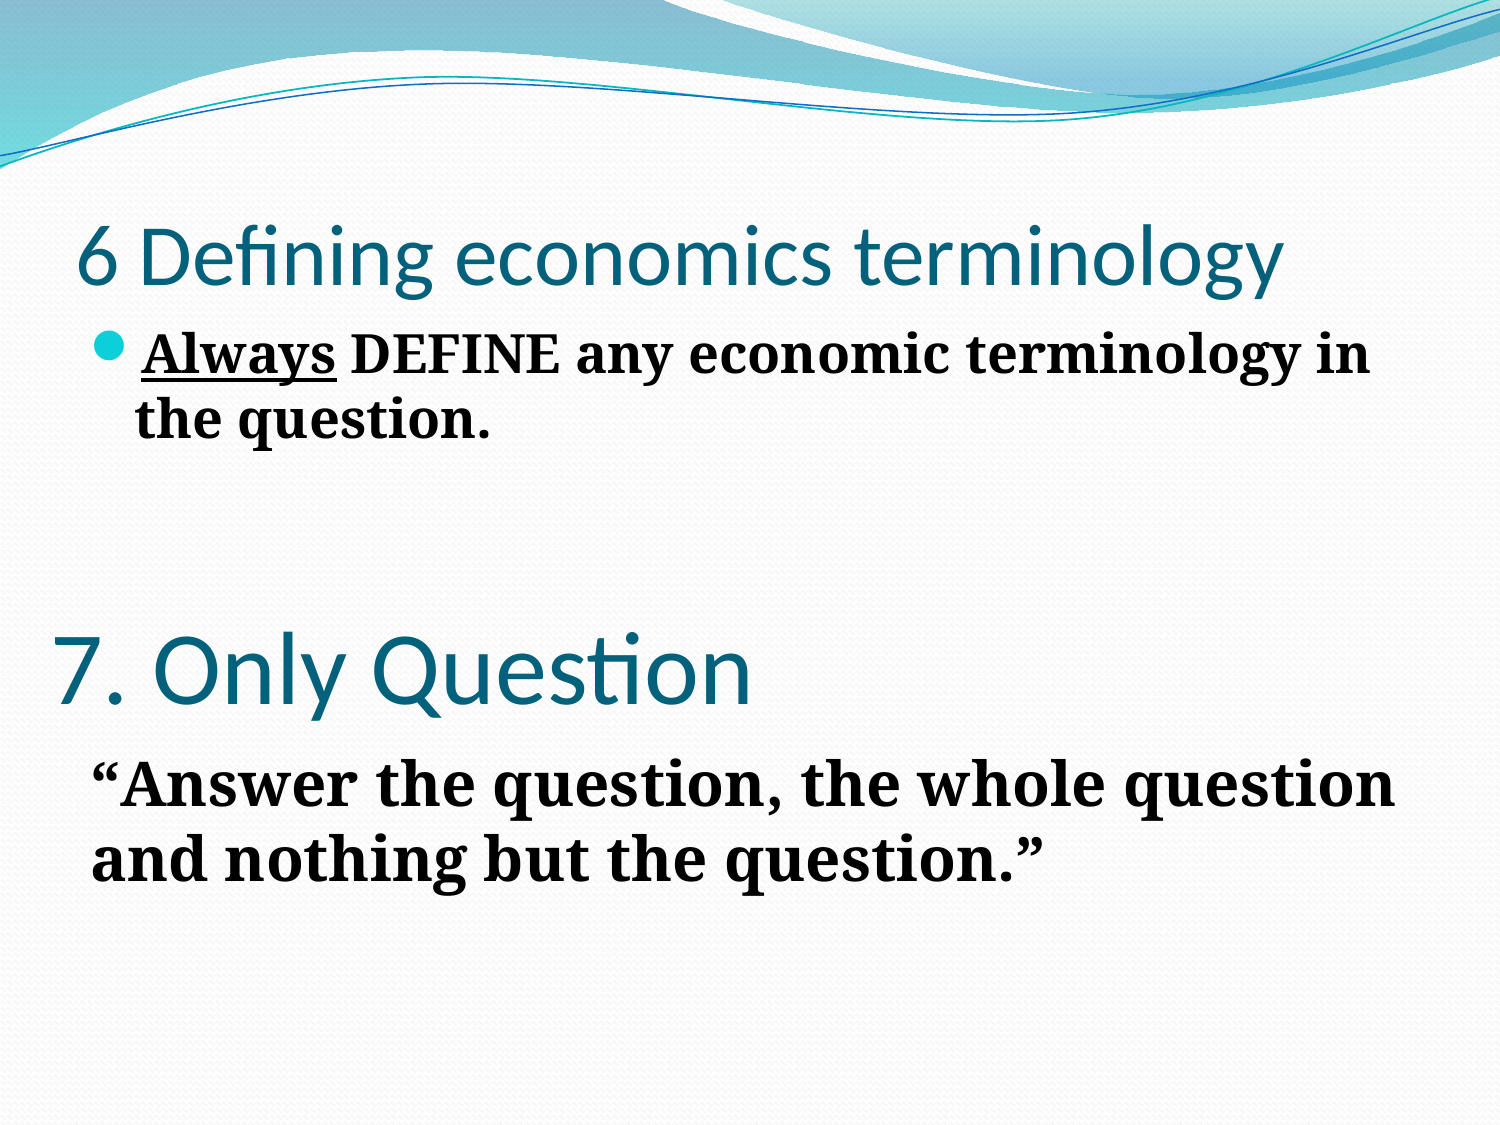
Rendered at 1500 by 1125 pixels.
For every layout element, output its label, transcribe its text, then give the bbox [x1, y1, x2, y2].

text_box “Answer the question, the whole question and nothing but the question.” [74, 737, 1425, 963]
text_box 7. Only Question [49, 537, 1400, 725]
list Always DEFINE any economic terminology in the question. [75, 312, 1425, 538]
title 6 Defining economics terminology [75, 115, 1425, 303]
